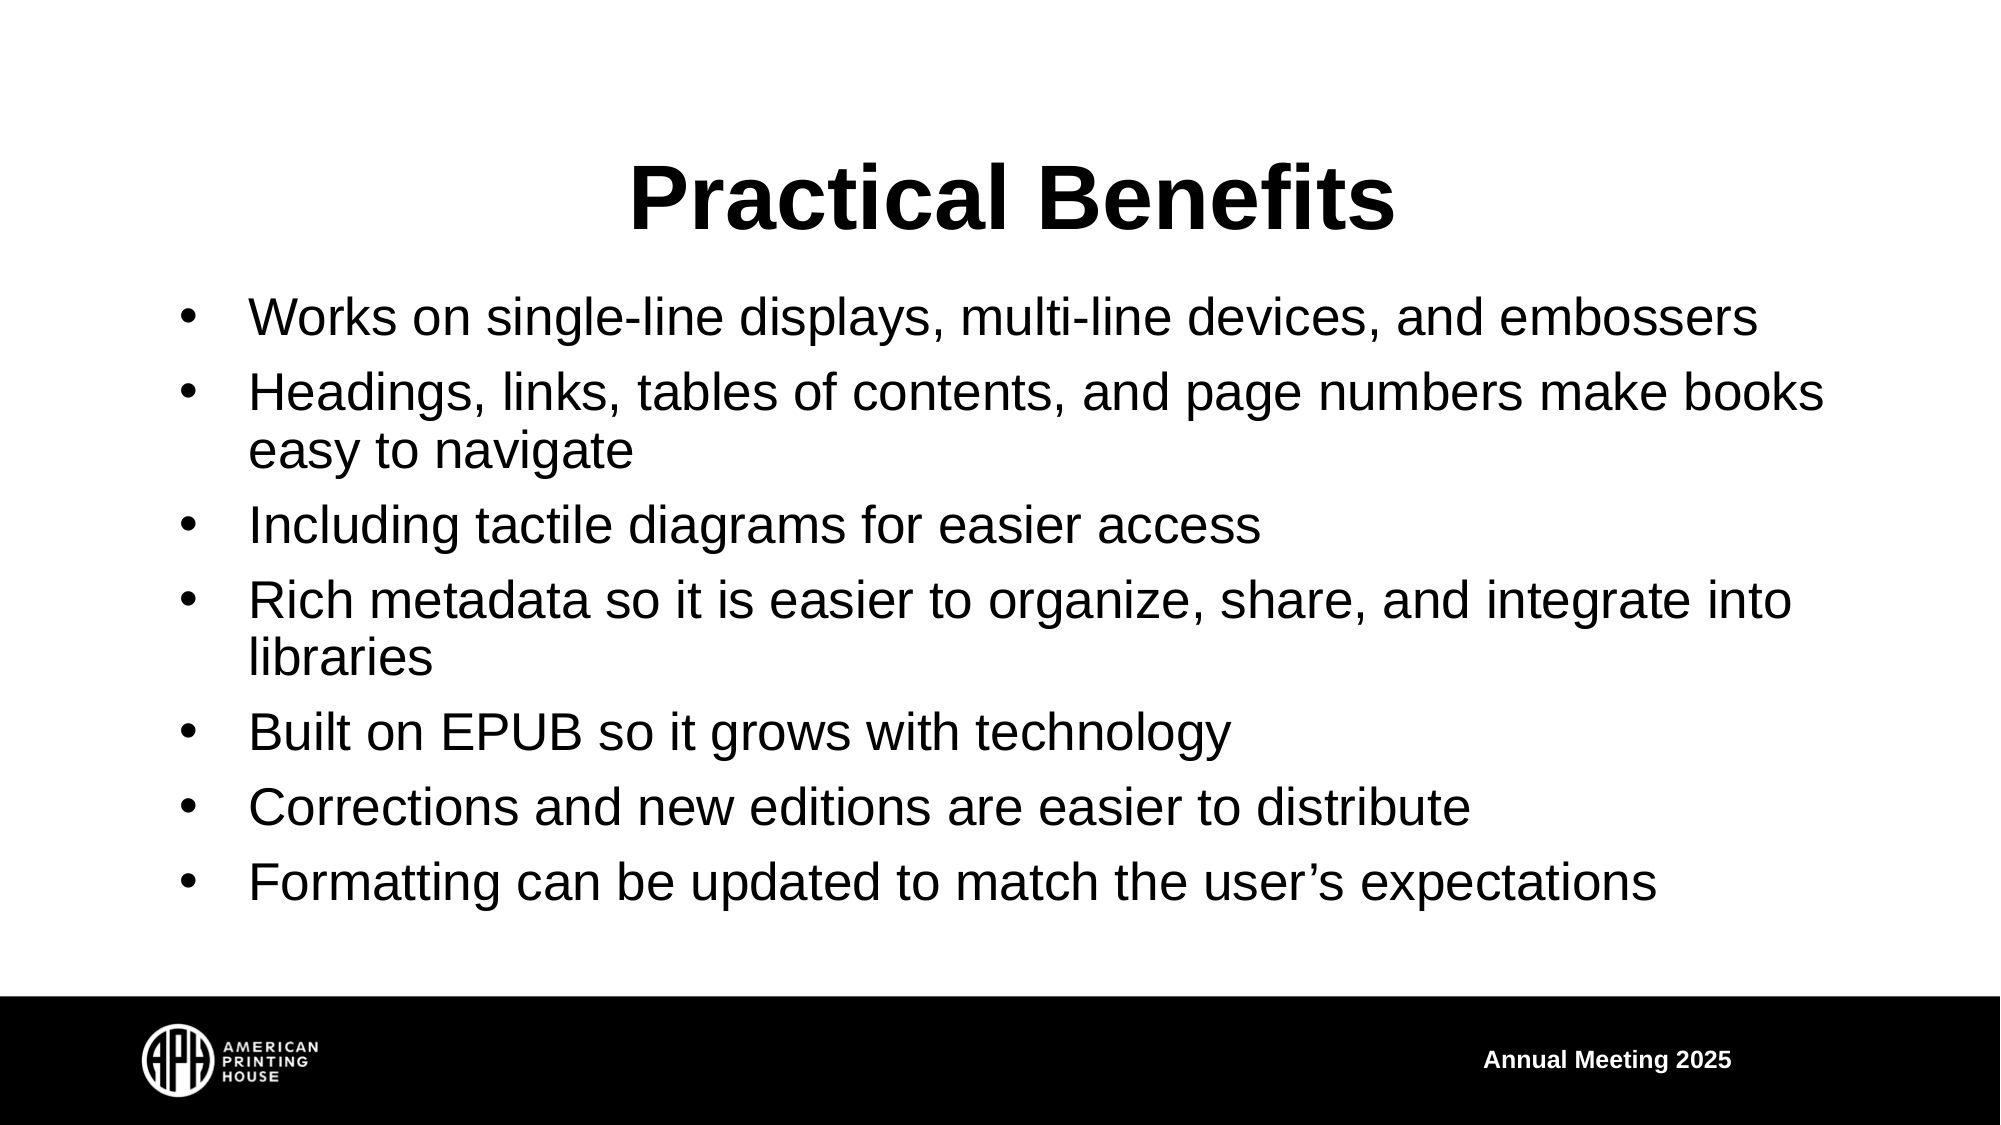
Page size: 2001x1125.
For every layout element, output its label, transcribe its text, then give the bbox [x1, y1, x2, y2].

list Works on single-line displays, multi-line devices, and embossers Headings, links, tables of contents, and page numbers make books easy to navigate Including tactile diagrams for easier access Rich metadata so it is easier to organize, share, and integrate into libraries Built on EPUB so it grows with technology Corrections and new editions are easier to distribute Formatting can be updated to match the user’s expectations [164, 282, 1863, 925]
footer Annual Meeting 2025 [794, 1047, 1748, 1070]
picture [137, 1019, 326, 1102]
title Practical Benefits [164, 128, 1863, 271]
